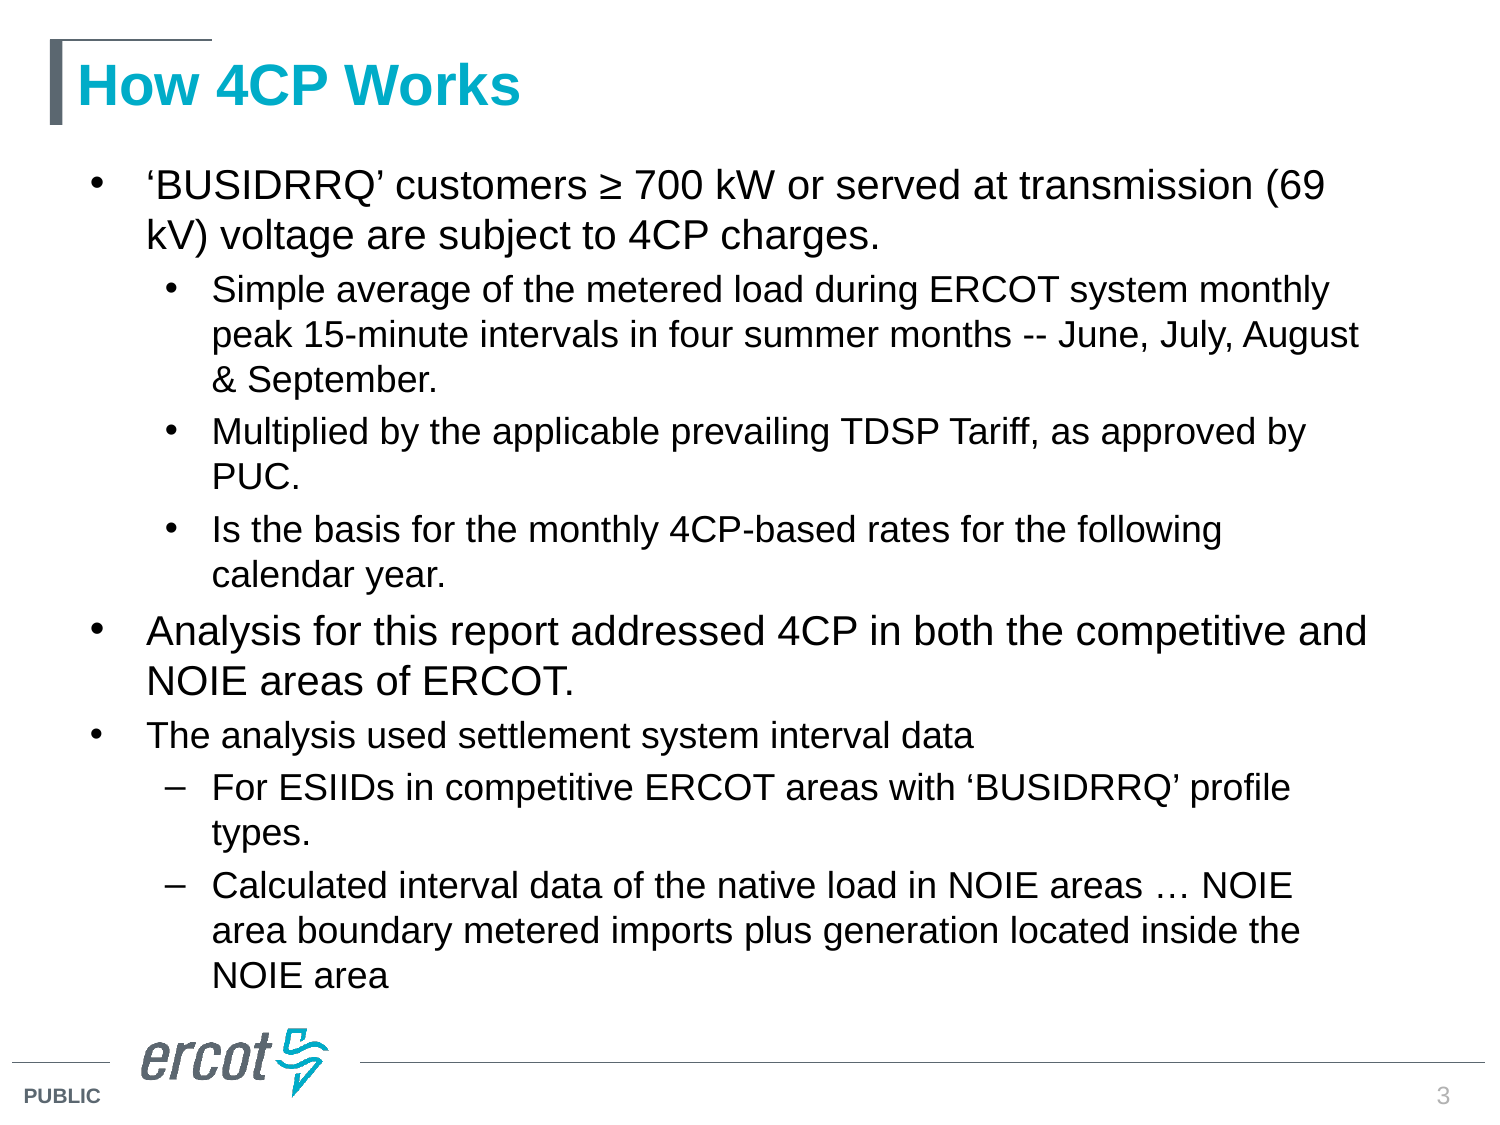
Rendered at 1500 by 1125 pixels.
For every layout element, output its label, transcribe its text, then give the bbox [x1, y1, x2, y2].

slide_number 3 [1400, 1076, 1488, 1113]
title How 4CP Works [62, 39, 1450, 125]
list ‘BUSIDRRQ’ customers ≥ 700 kW or served at transmission (69 kV) voltage are subject to 4CP charges. Simple average of the metered load during ERCOT system monthly peak 15-minute intervals in four summer months -- June, July, August & September. Multiplied by the applicable prevailing TDSP Tariff, as approved by PUC. Is the basis for the monthly 4CP-based rates for the following calendar year. Analysis for this report addressed 4CP in both the competitive and NOIE areas of ERCOT. The analysis used settlement system interval data For ESIIDs in competitive ERCOT areas with ‘BUSIDRRQ’ profile types. Calculated interval data of the native load in NOIE areas … NOIE area boundary metered imports plus generation located inside the NOIE area [75, 149, 1388, 1000]
picture [137, 1024, 332, 1100]
